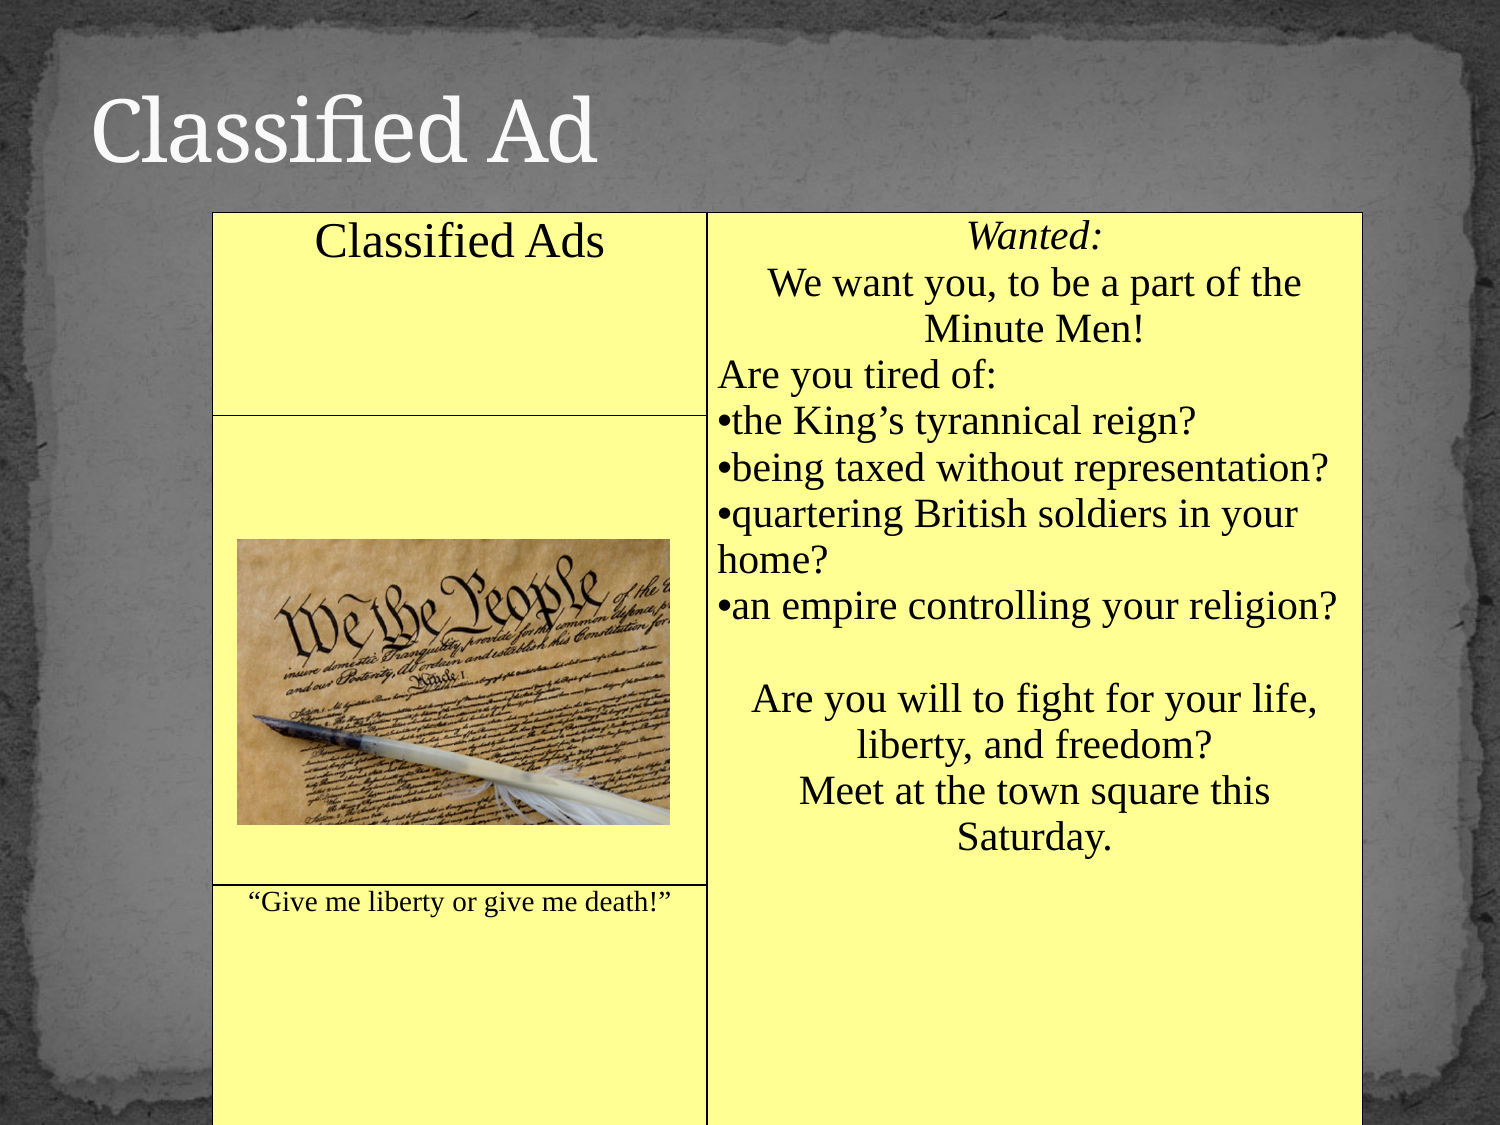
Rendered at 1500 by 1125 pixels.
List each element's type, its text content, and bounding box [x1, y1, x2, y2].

table_header Classified Ads [213, 213, 706, 415]
table_cell [213, 416, 706, 884]
table_header Wanted: We want you, to be a part of the Minute Men! Are you tired of: the King’s tyrannical reign? being taxed without representation? quartering British soldiers in your home? an empire controlling your religion? Are you will to fight for your life, liberty, and freedom? Meet at the town square this Saturday. [708, 213, 1362, 1125]
table_cell “Give me liberty or give me death!” [213, 886, 706, 1125]
picture [237, 539, 670, 825]
title Classified Ad [74, 0, 1425, 188]
